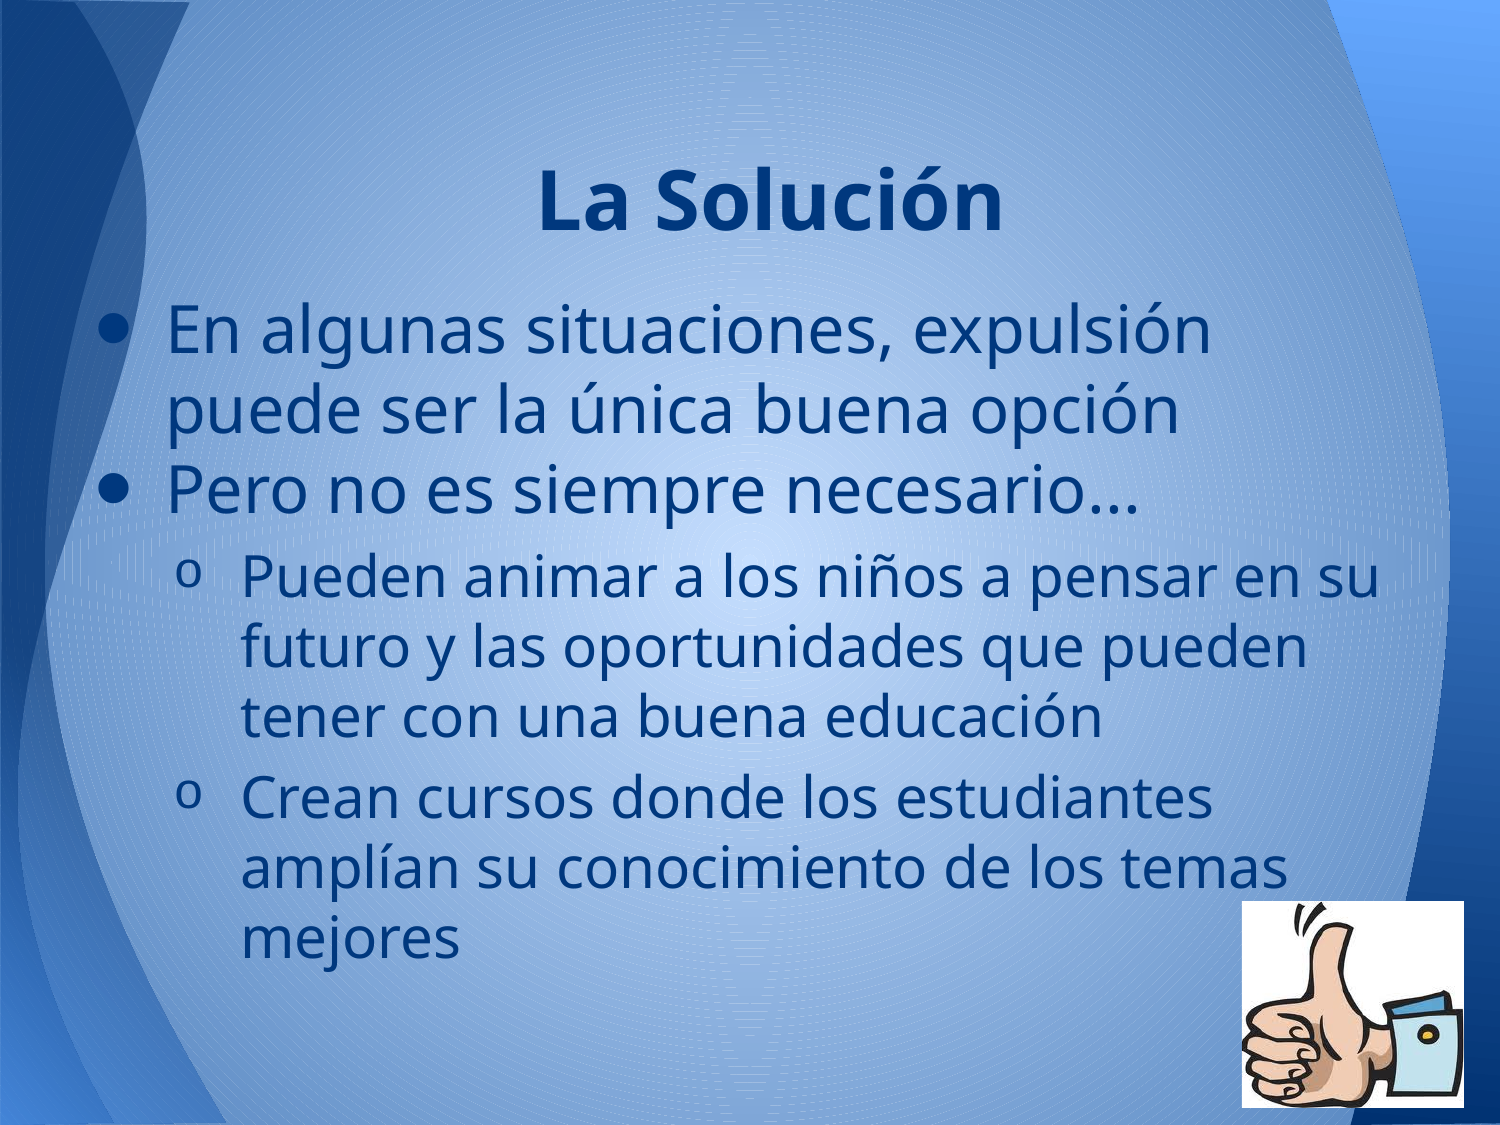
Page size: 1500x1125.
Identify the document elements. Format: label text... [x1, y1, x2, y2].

text_box [1241, 901, 1464, 1108]
list En algunas situaciones, expulsión puede ser la única buena opción Pero no es siempre necesario... Pueden animar a los niños a pensar en su futuro y las oportunidades que pueden tener con una buena educación Crean cursos donde los estudiantes amplían su conocimiento de los temas mejores [75, 272, 1425, 1067]
title La Solución [75, 45, 1425, 263]
